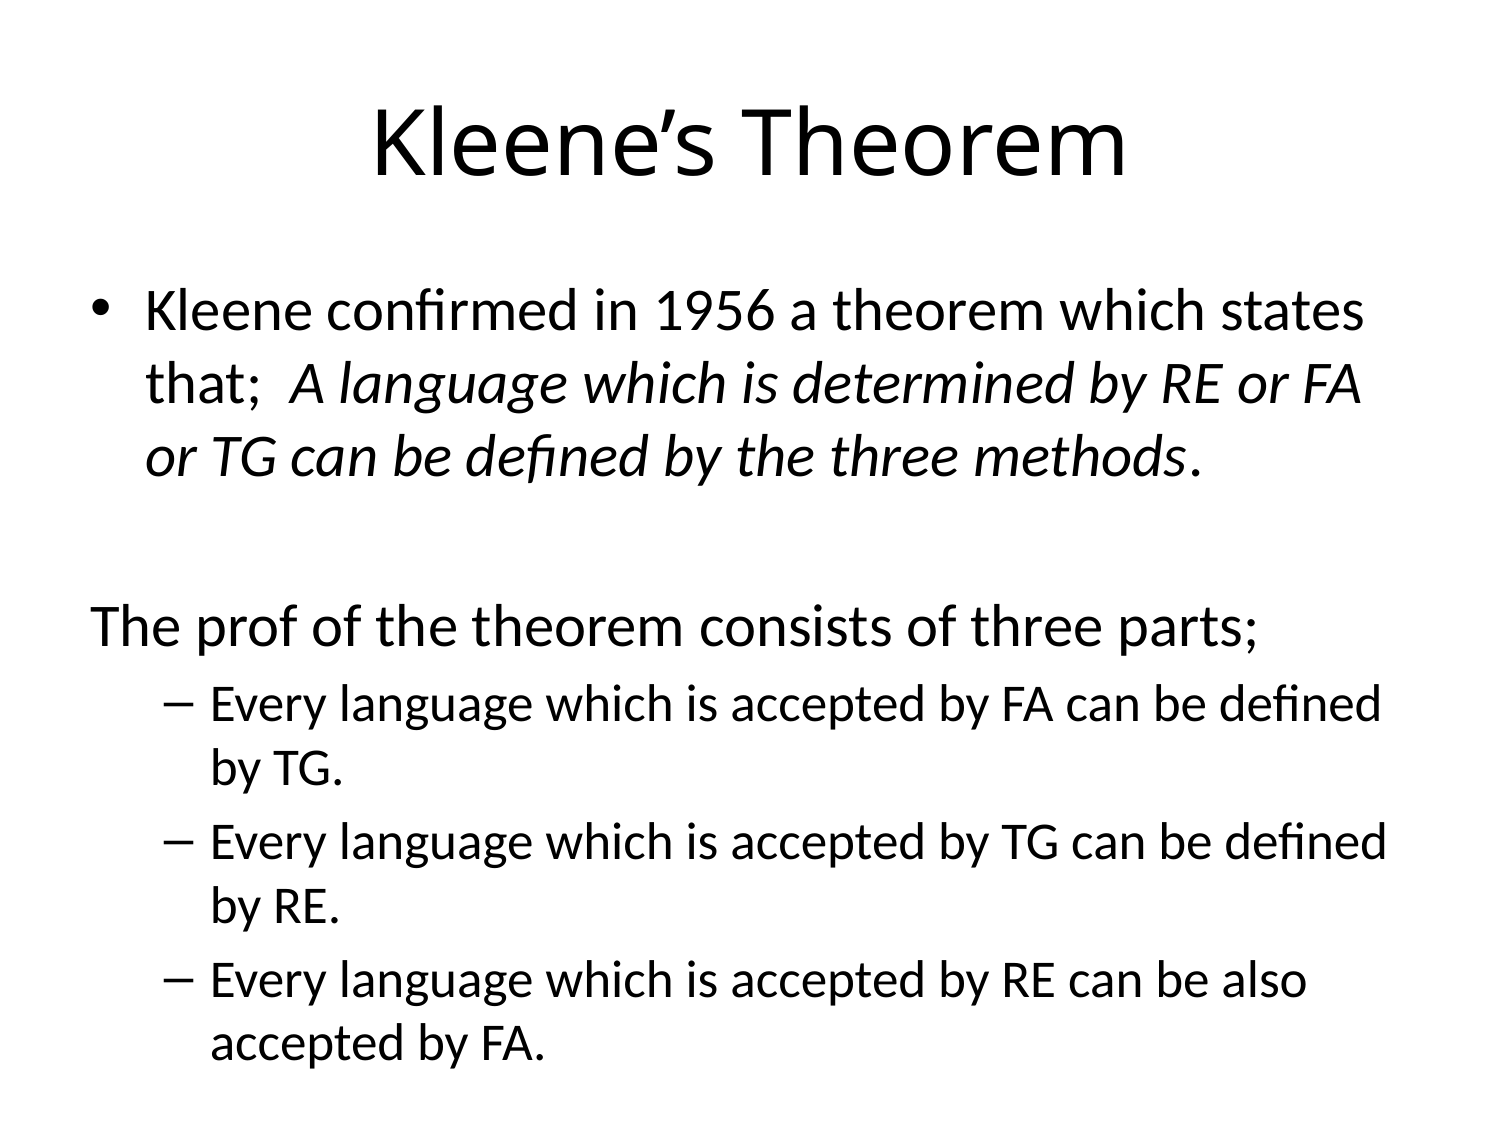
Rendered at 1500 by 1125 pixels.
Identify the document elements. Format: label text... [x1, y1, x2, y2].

title Kleene’s Theorem [75, 45, 1425, 233]
list Kleene confirmed in 1956 a theorem which states that; A language which is determined by RE or FA or TG can be defined by the three methods. The prof of the theorem consists of three parts; Every language which is accepted by FA can be defined by TG. Every language which is accepted by TG can be defined by RE. Every language which is accepted by RE can be also accepted by FA. [75, 262, 1425, 1088]
